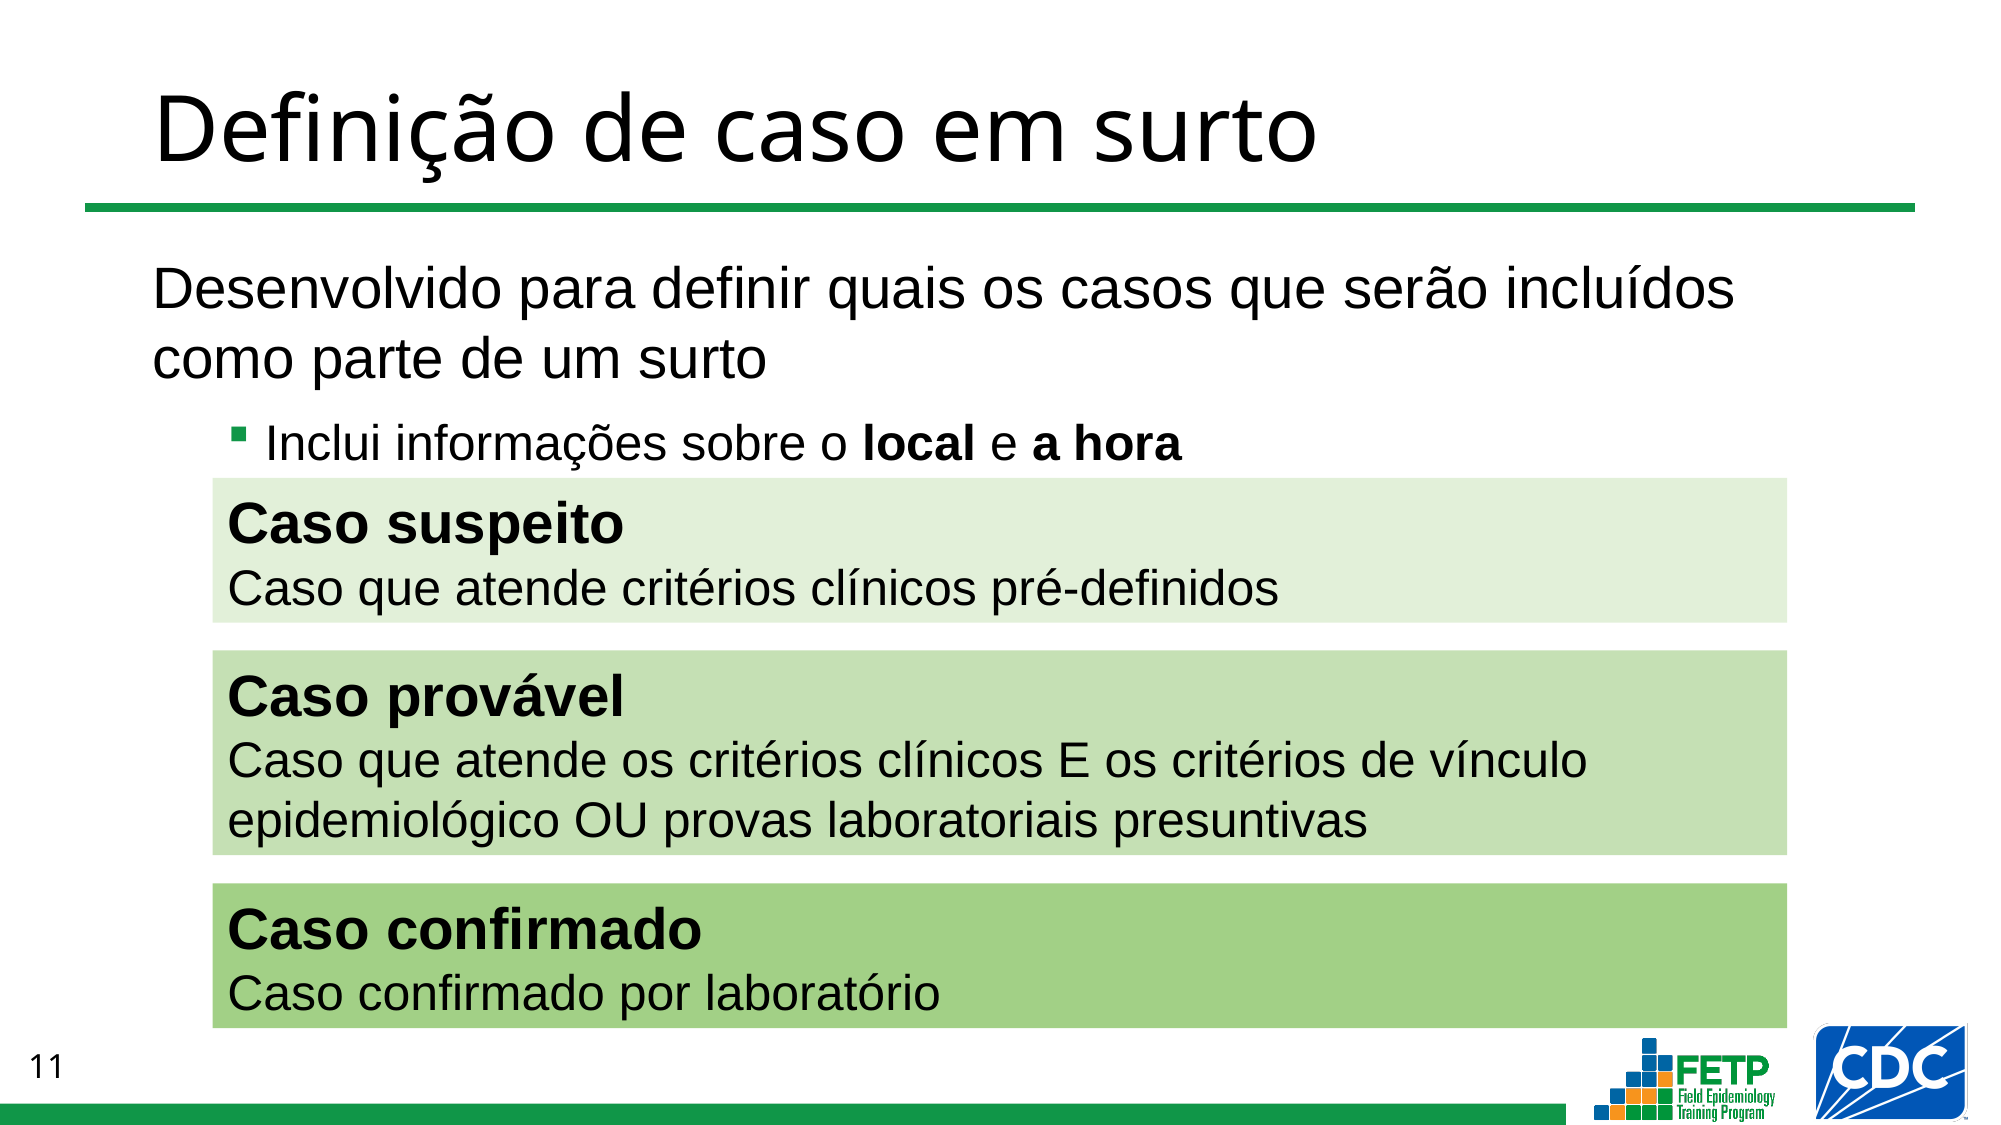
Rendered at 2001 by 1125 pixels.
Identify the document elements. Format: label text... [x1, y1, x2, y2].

text_box Caso suspeito Caso que atende critérios clínicos pré-definidos [212, 477, 1788, 623]
title Definição de caso em surto [137, 75, 1863, 207]
text_box Caso confirmado Caso confirmado por laboratório [212, 883, 1788, 1029]
picture [1594, 1038, 1775, 1122]
text_box Caso provável Caso que atende os critérios clínicos E os critérios de vínculo epidemiológico OU provas laboratoriais presuntivas [212, 650, 1788, 856]
list Desenvolvido para definir quais os casos que serão incluídos como parte de um surto Inclui informações sobre o local e a hora [137, 242, 1863, 1004]
picture [1813, 1023, 1968, 1122]
